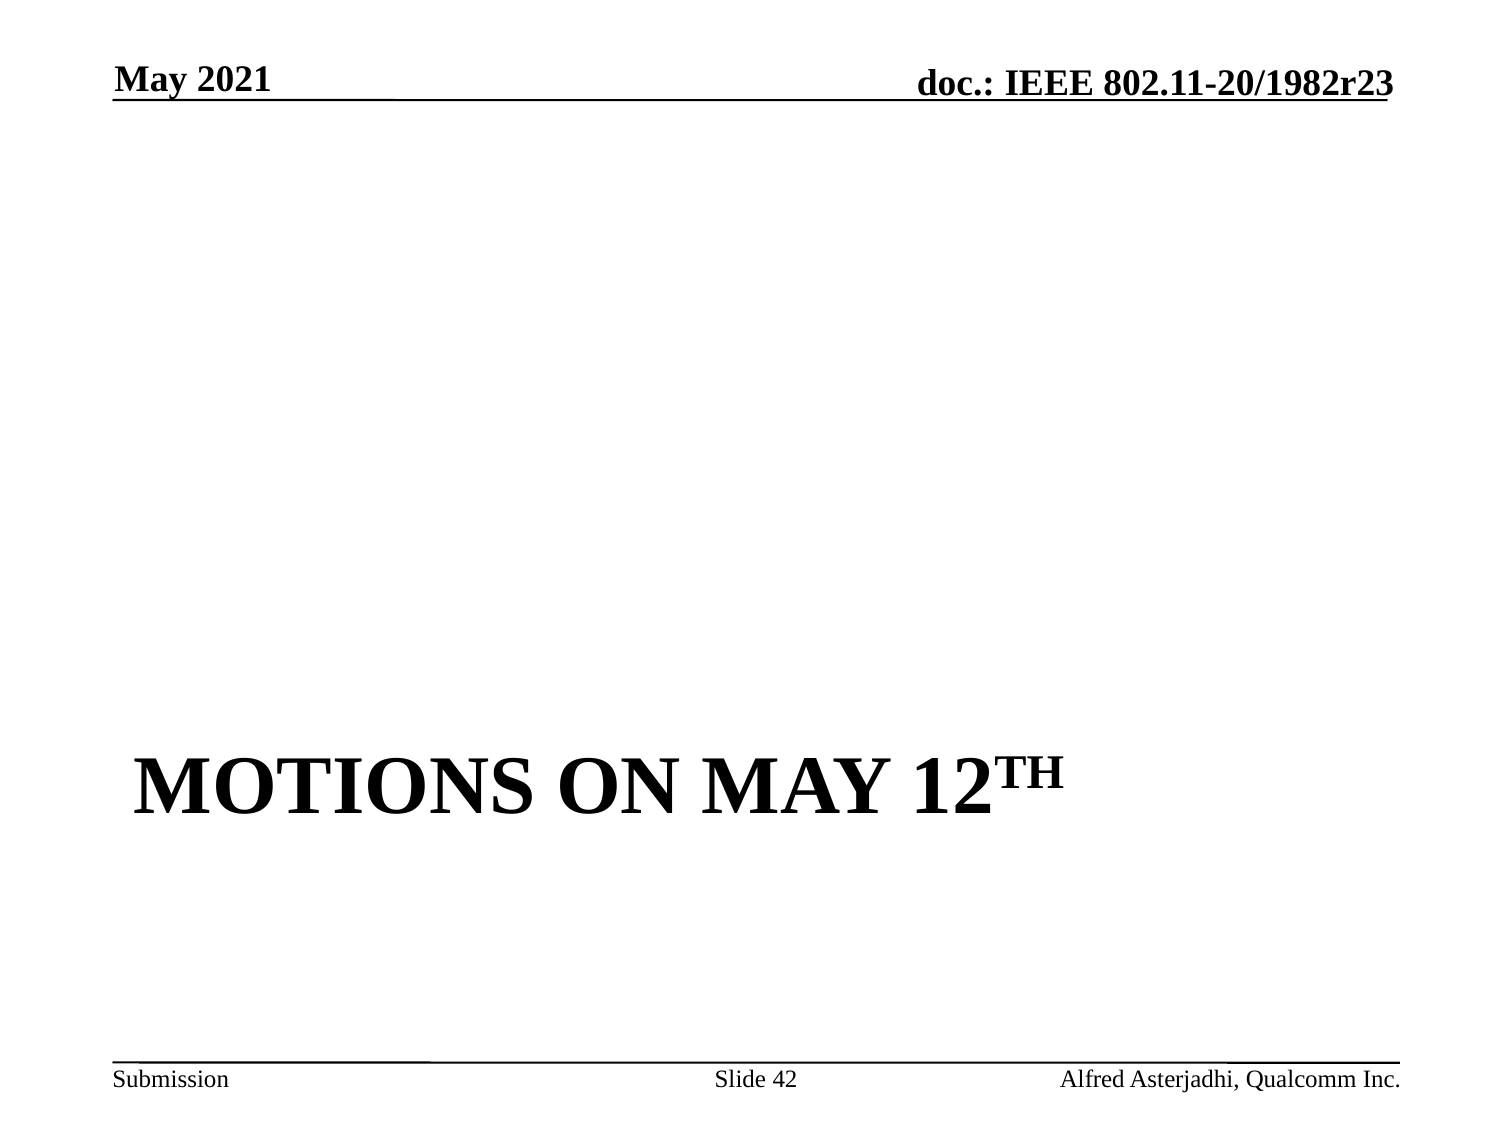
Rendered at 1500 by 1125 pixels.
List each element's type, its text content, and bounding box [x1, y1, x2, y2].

footer Alfred Asterjadhi, Qualcomm Inc. [878, 1061, 1402, 1093]
slide_number Slide 42 [712, 1061, 800, 1123]
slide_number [114, 54, 423, 100]
title Motions on May 12th [118, 722, 1394, 947]
